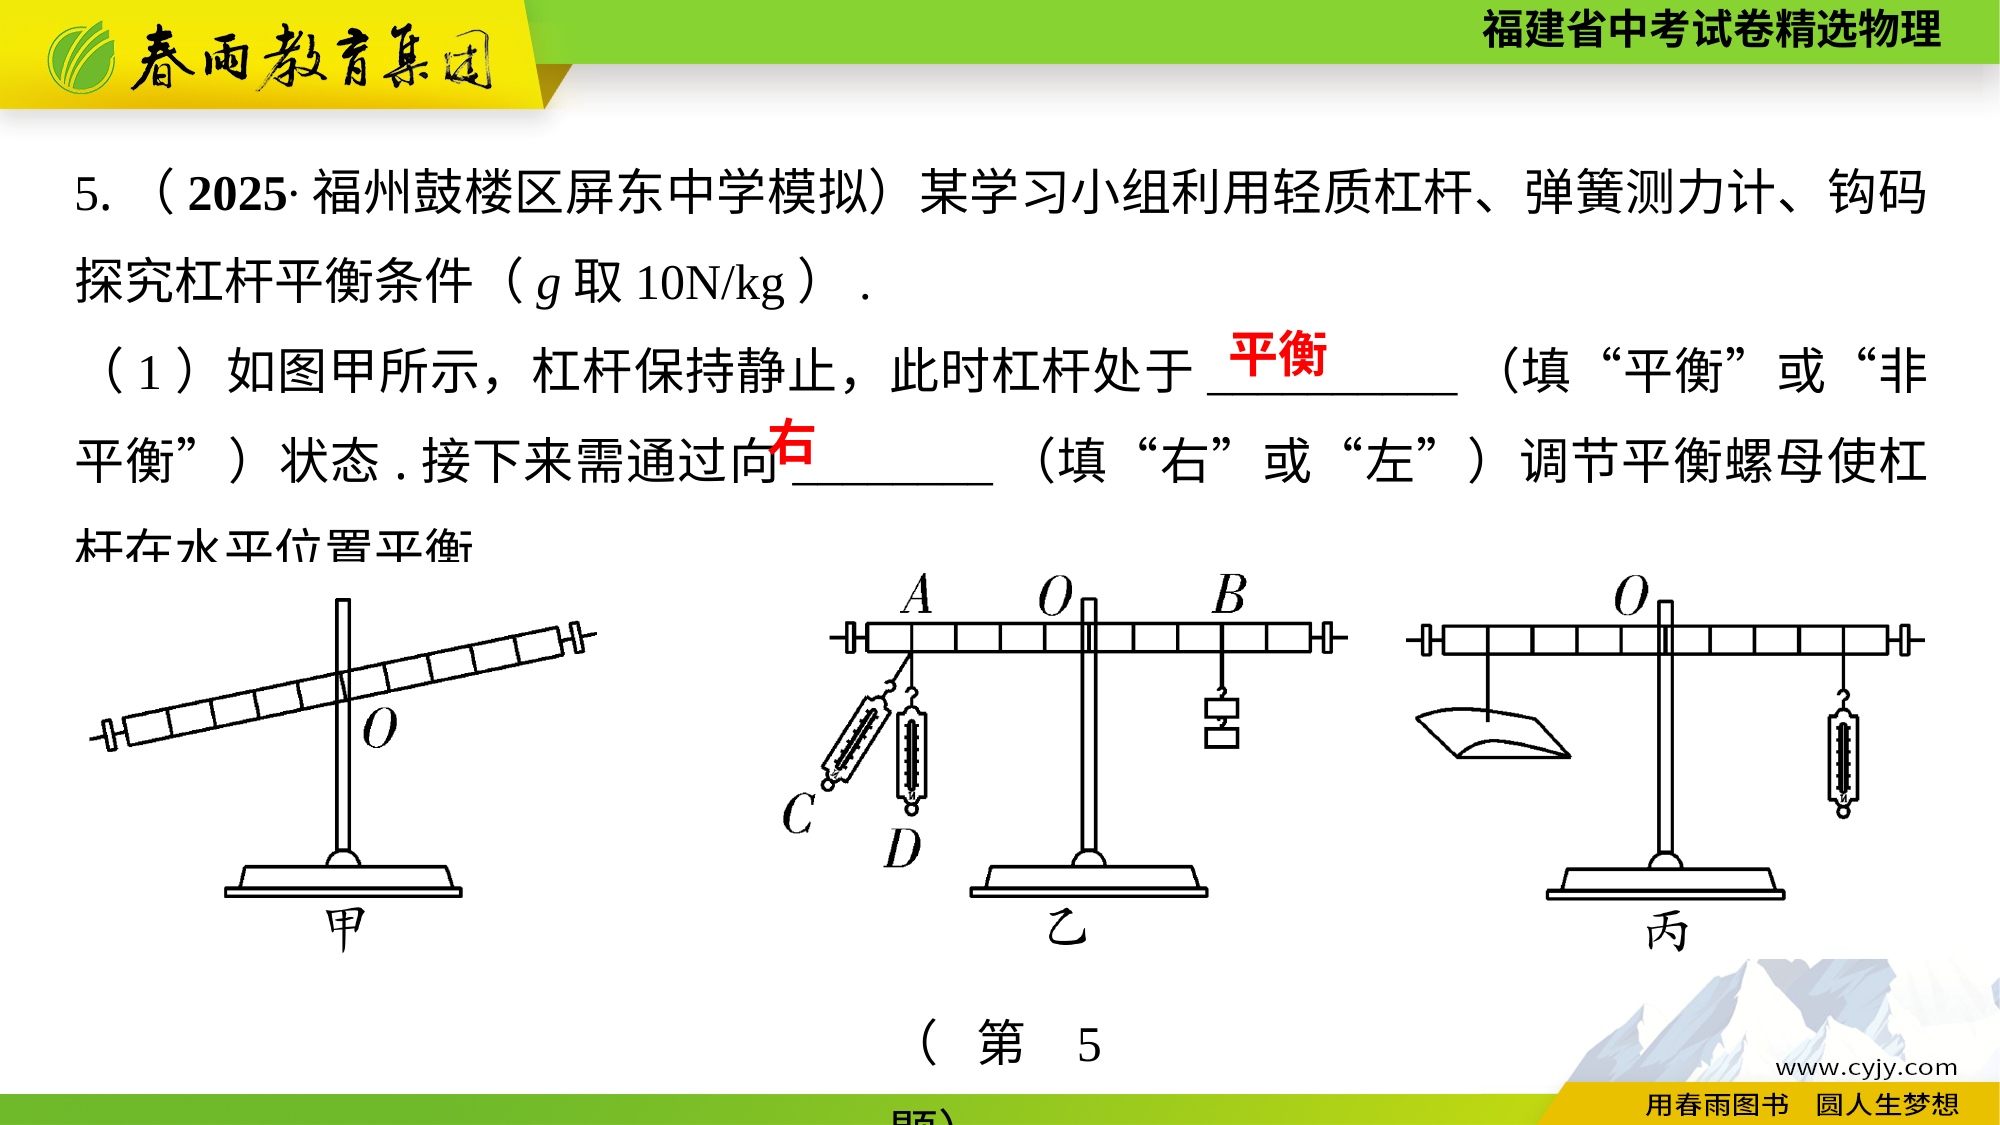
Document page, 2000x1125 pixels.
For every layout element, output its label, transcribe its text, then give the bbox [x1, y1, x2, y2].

text_box 右 [752, 402, 833, 478]
list 5.（2025∙福州鼓楼区屏东中学模拟）某学习小组利用轻质杠杆、弹簧测力计、钩码探究杠杆平衡条件（g取10N/kg）. （1）如图甲所示，杠杆保持静止，此时杠杆处于__________（填“平衡”或“非平衡”）状态.接下来需通过向________（填“右”或“左”）调节平衡螺母使杠杆在水平位置平衡. [59, 122, 1944, 560]
text_box （第5题） [873, 973, 1129, 1079]
picture [0, 0, 2000, 1125]
text_box 平衡 [1213, 314, 1344, 390]
